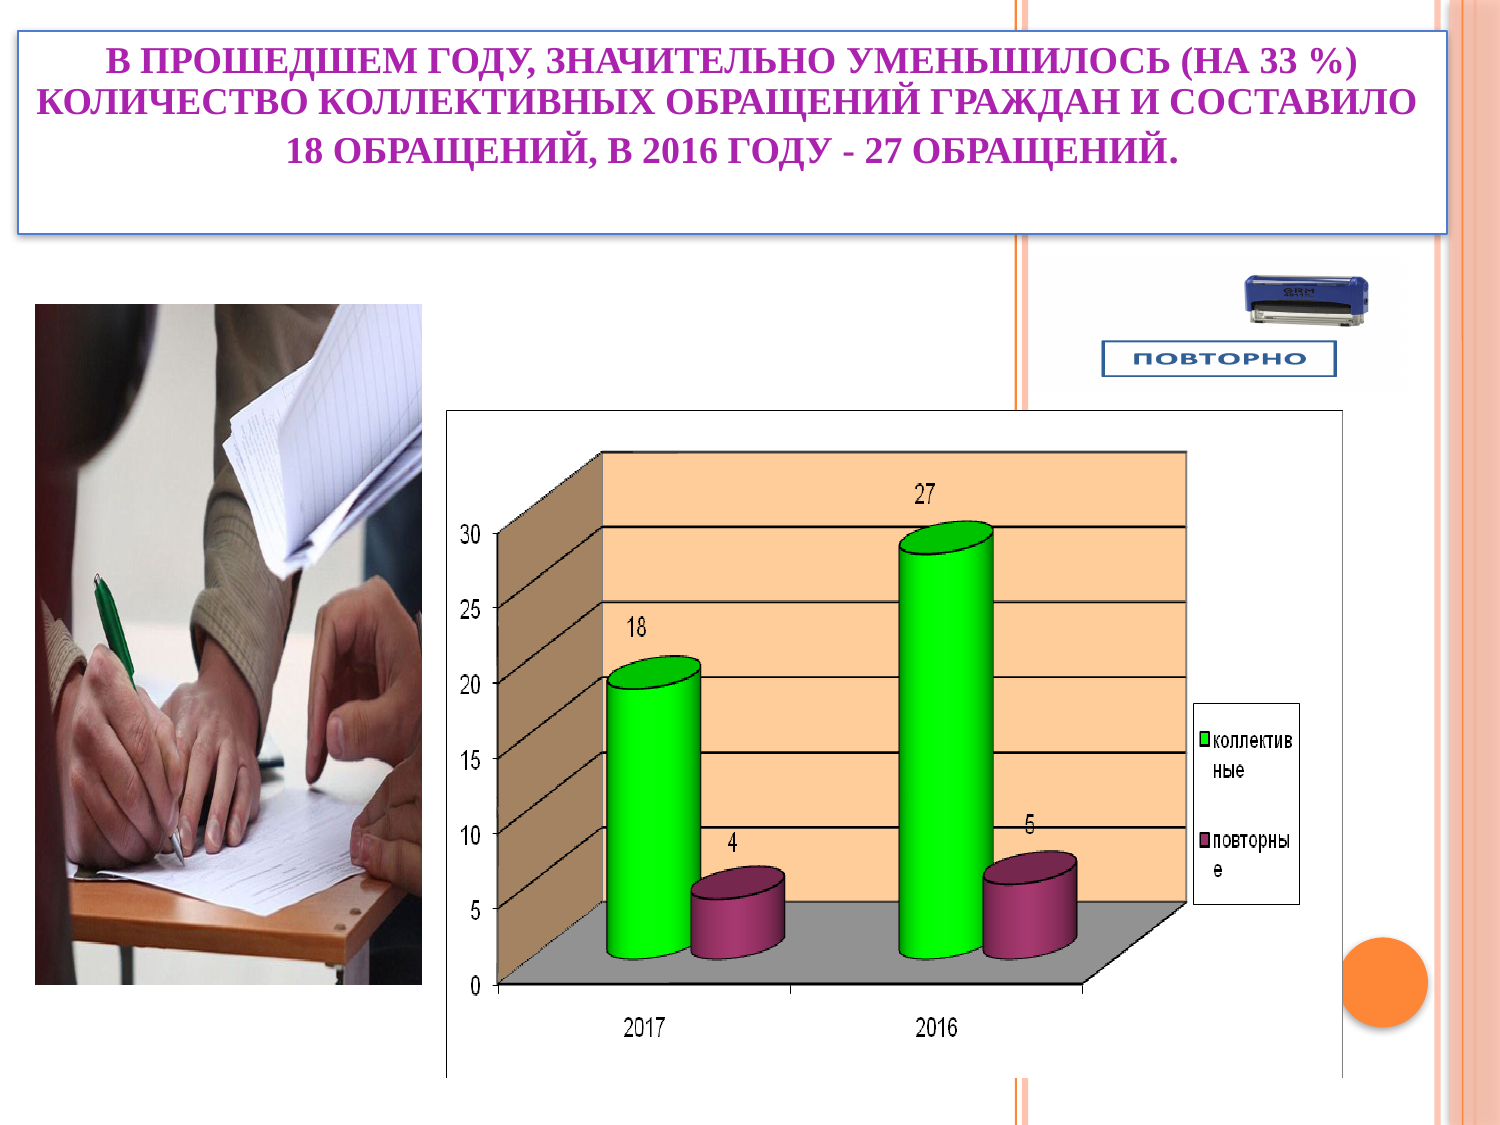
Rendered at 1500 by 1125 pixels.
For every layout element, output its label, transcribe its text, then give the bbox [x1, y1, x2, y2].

title В прошедшем году, значительно уменьшилось (на 33 %) количество коллективных обращений граждан и составило 18 обращений, в 2016 году - 27 обращений. [17, 30, 1448, 235]
picture [444, 409, 1344, 1079]
picture [1030, 257, 1407, 399]
picture [34, 304, 423, 985]
